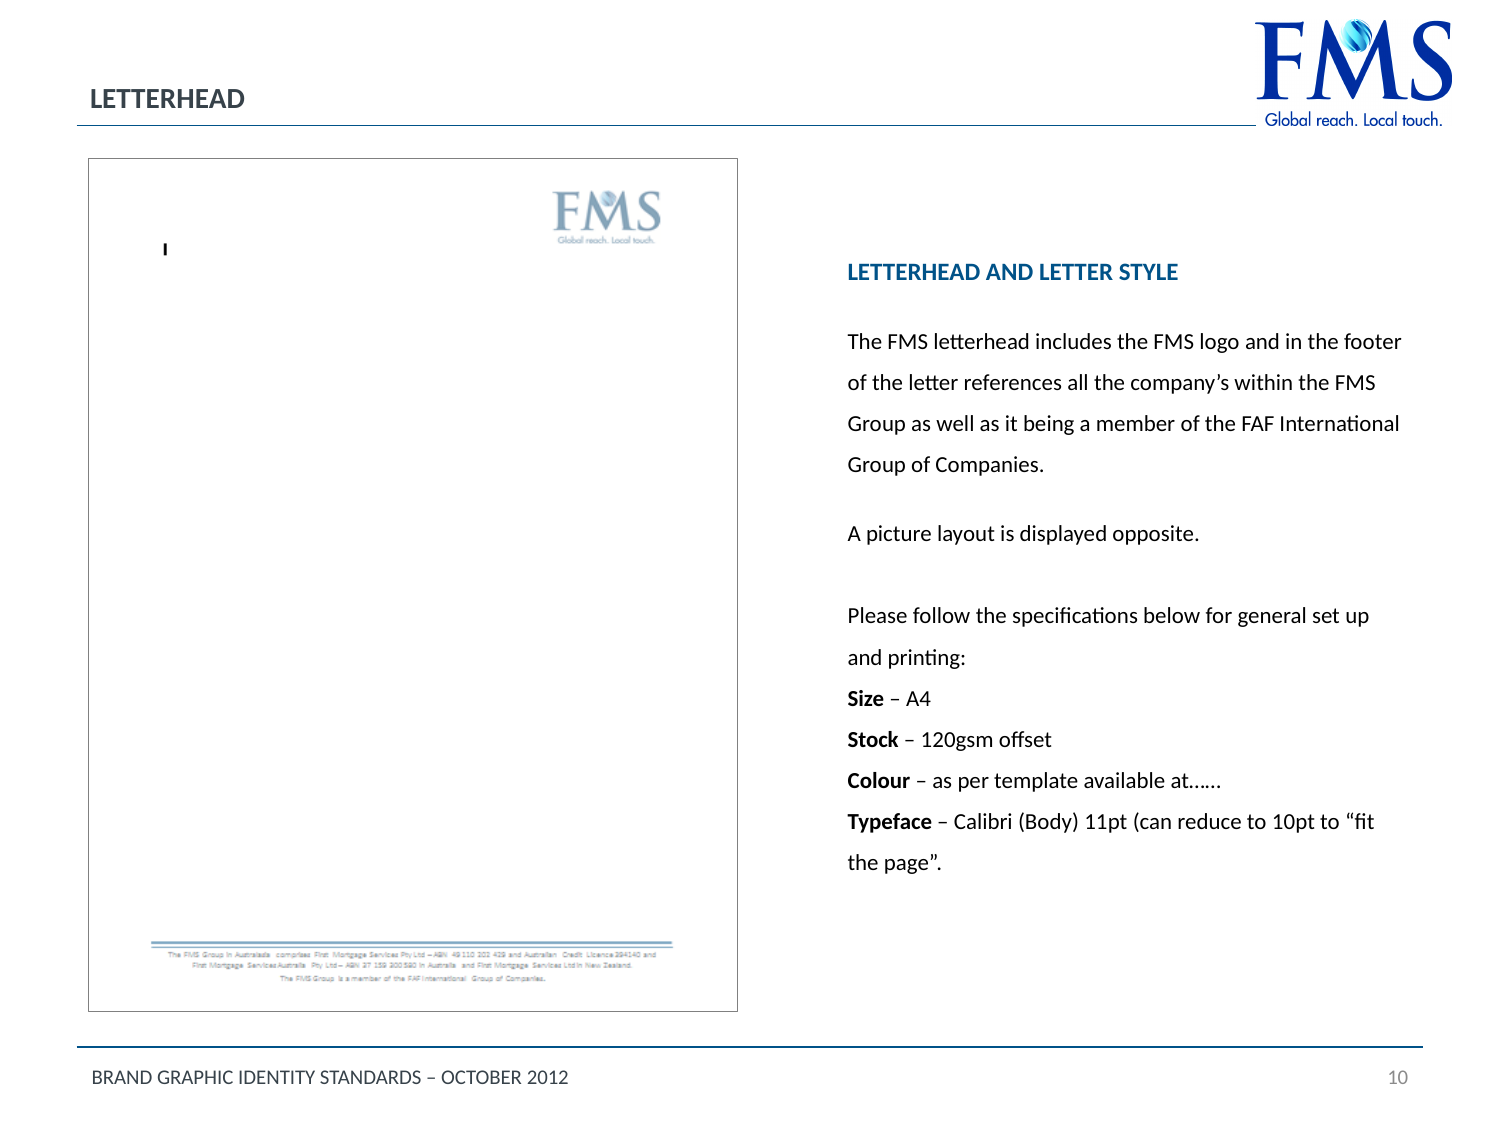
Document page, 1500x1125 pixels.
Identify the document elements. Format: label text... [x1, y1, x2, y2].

picture [1255, 19, 1452, 126]
title LETTERHEAD [75, 78, 1223, 116]
text_box LETTERHEAD AND LETTER STYLE The FMS letterhead includes the FMS logo and in the footer of the letter references all the company’s within the FMS Group as well as it being a member of the FAF International Group of Companies. A picture layout is displayed opposite. Please follow the specifications below for general set up and printing: Size – A4 Stock – 120gsm offset Colour – as per template available at…… Typeface – Calibri (Body) 11pt (can reduce to 10pt to “fit the page”. [832, 233, 1424, 924]
footer BRAND GRAPHIC IDENTITY STANDARDS – OCTOBER 2012 [76, 1058, 609, 1094]
slide_number 10 [950, 1058, 1424, 1094]
picture [88, 158, 738, 1011]
